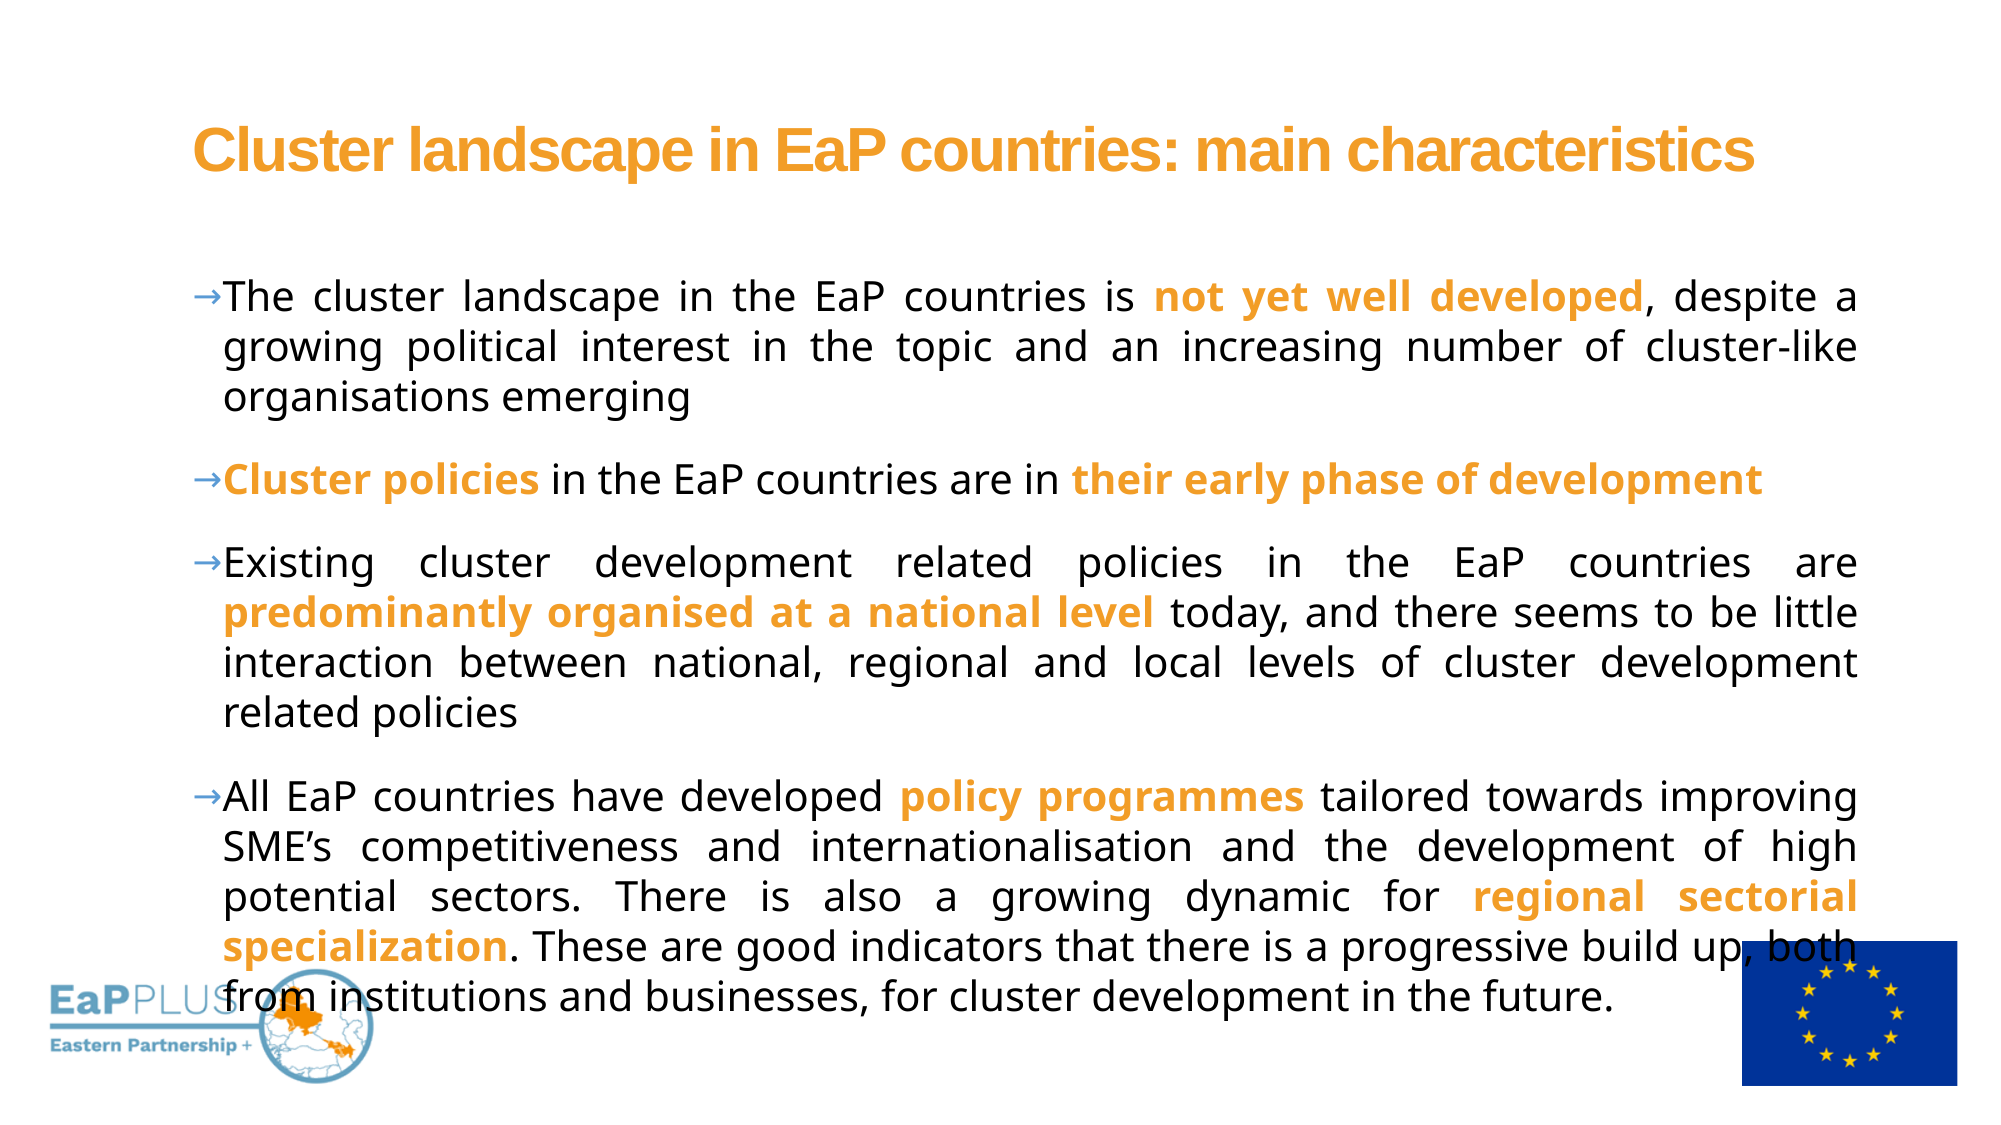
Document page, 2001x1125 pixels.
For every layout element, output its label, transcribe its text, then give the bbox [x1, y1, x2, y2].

picture [0, 921, 423, 1125]
text_box The cluster landscape in the EaP countries is not yet well developed, despite a growing political interest in the topic and an increasing number of cluster-like organisations emerging Cluster policies in the EaP countries are in their early phase of development Existing cluster development related policies in the EaP countries are predominantly organised at a national level today, and there seems to be little interaction between national, regional and local levels of cluster development related policies All EaP countries have developed policy programmes tailored towards improving SME’s competitiveness and internationalisation and the development of high potential sectors. There is also a growing dynamic for regional sectorial specialization. These are good indicators that there is a progressive build up, both from institutions and businesses, for cluster development in the future. [177, 261, 1874, 1033]
picture [1742, 941, 1958, 1086]
text_box Cluster landscape in EaP countries: main characteristics [177, 65, 1782, 229]
